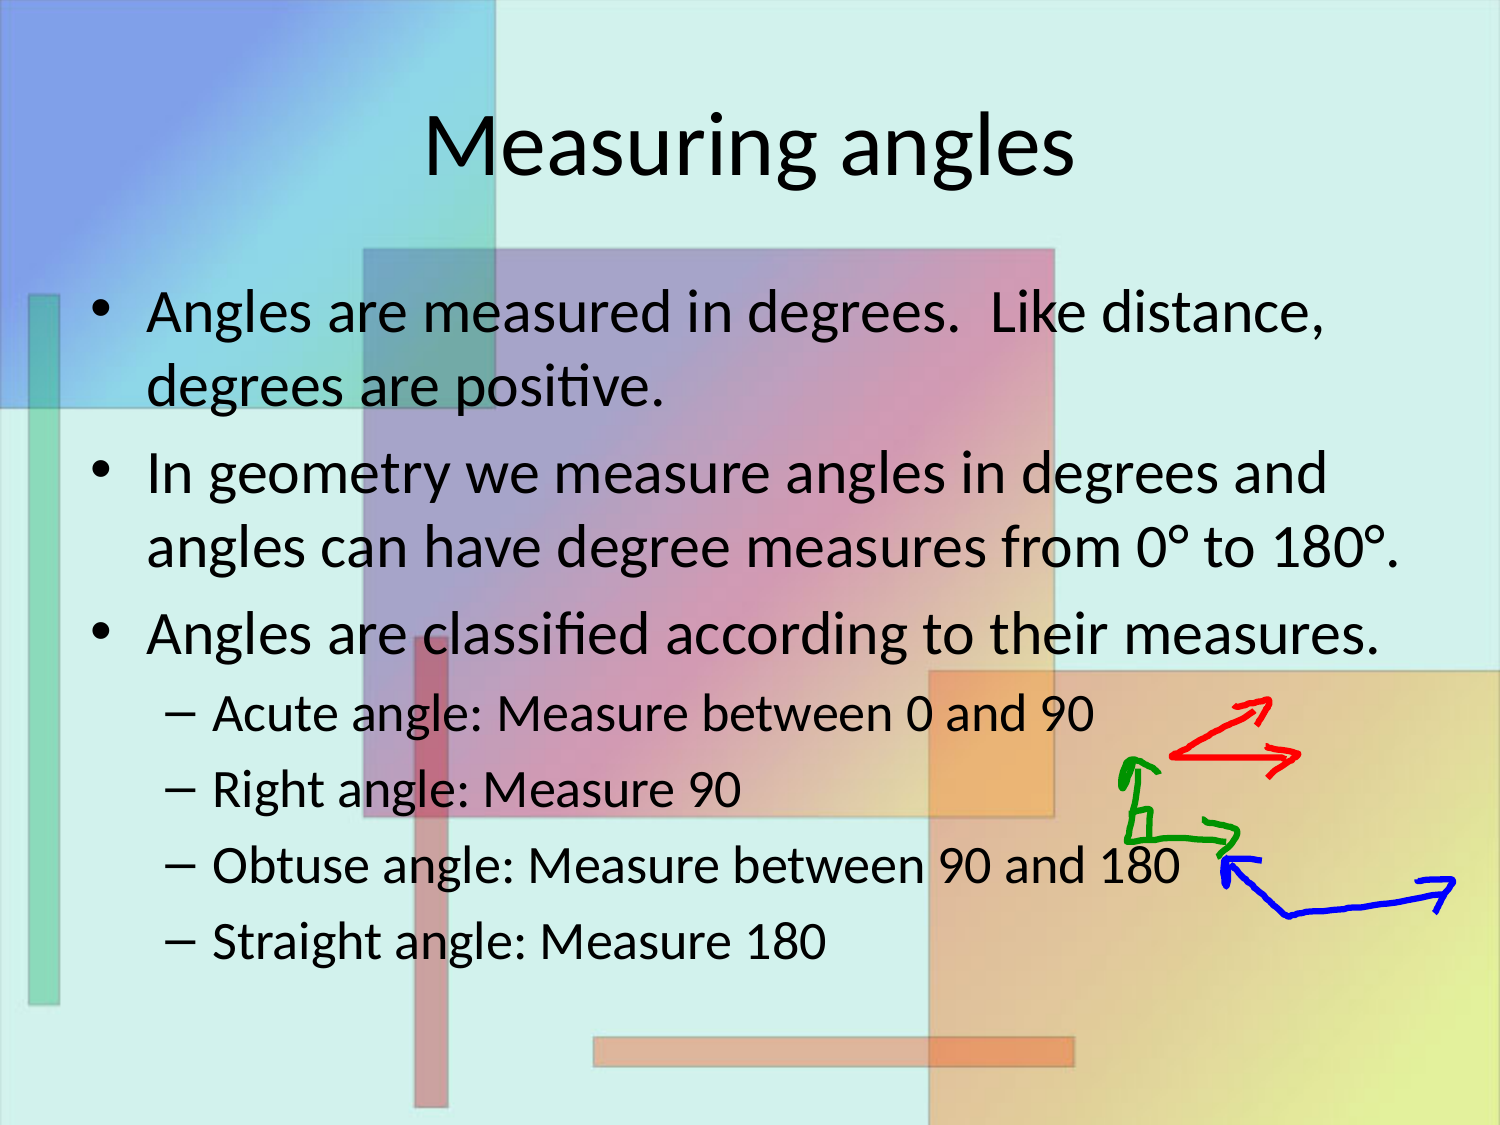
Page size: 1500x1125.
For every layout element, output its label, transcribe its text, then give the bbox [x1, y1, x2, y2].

text_box [1222, 856, 1262, 888]
text_box [1128, 808, 1152, 842]
text_box [1233, 698, 1271, 727]
text_box [1171, 716, 1279, 759]
text_box [1120, 757, 1160, 789]
text_box [1126, 819, 1146, 843]
list Angles are measured in degrees. Like distance, degrees are positive. In geometry we measure angles in degrees and angles can have degree measures from 0° to 180°. Angles are classified according to their measures. Acute angle: Measure between 0 and 90 Right angle: Measure 90 Obtuse angle: Measure between 90 and 180 Straight angle: Measure 180 [75, 262, 1425, 1005]
text_box [1132, 768, 1210, 841]
picture [0, 0, 1500, 1125]
text_box [1265, 745, 1300, 779]
text_box [1416, 878, 1454, 914]
text_box [1229, 863, 1426, 918]
text_box [1201, 818, 1239, 858]
title Measuring angles [75, 45, 1425, 233]
